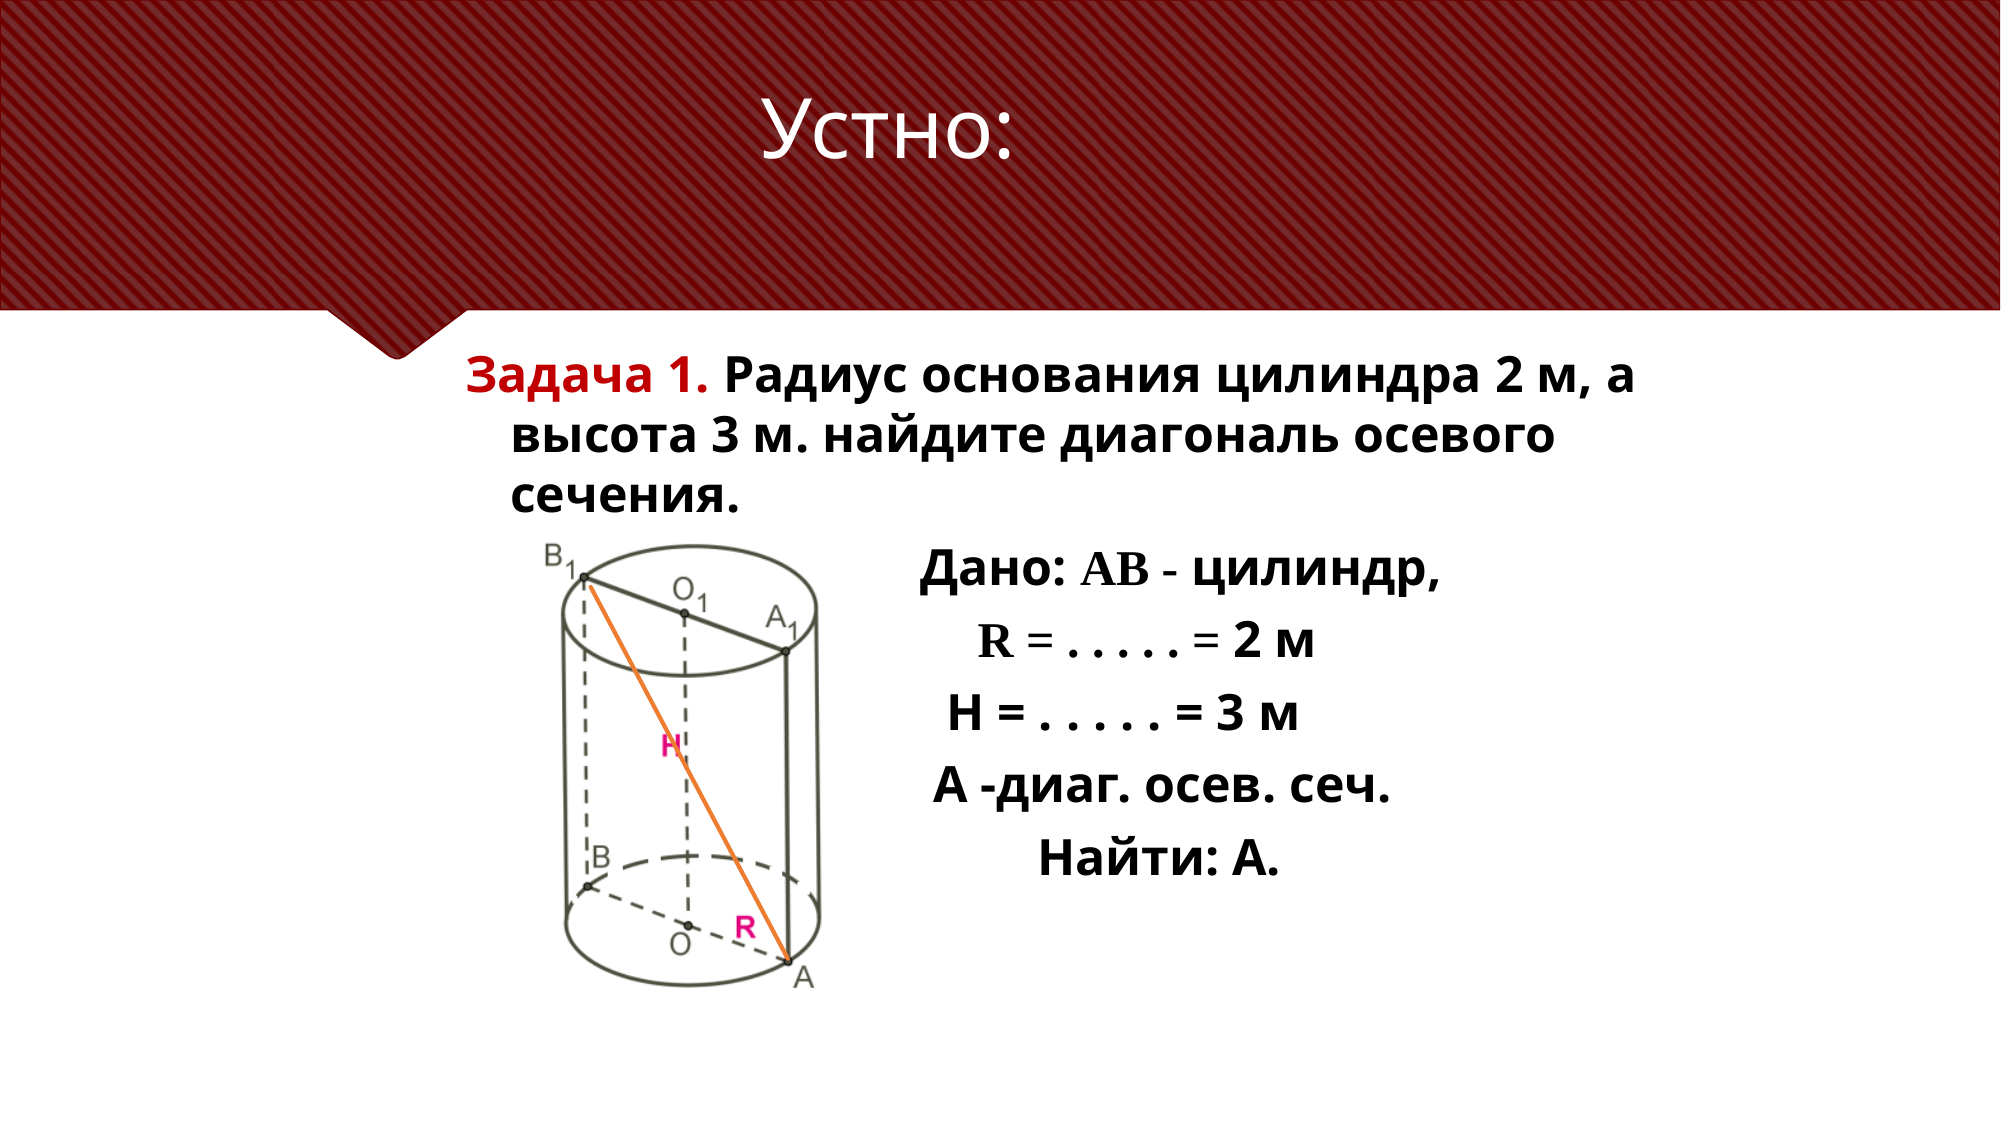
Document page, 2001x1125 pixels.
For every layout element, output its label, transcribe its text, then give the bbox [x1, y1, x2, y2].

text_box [590, 586, 789, 959]
title Устно: [745, 45, 1430, 206]
picture [532, 529, 843, 993]
